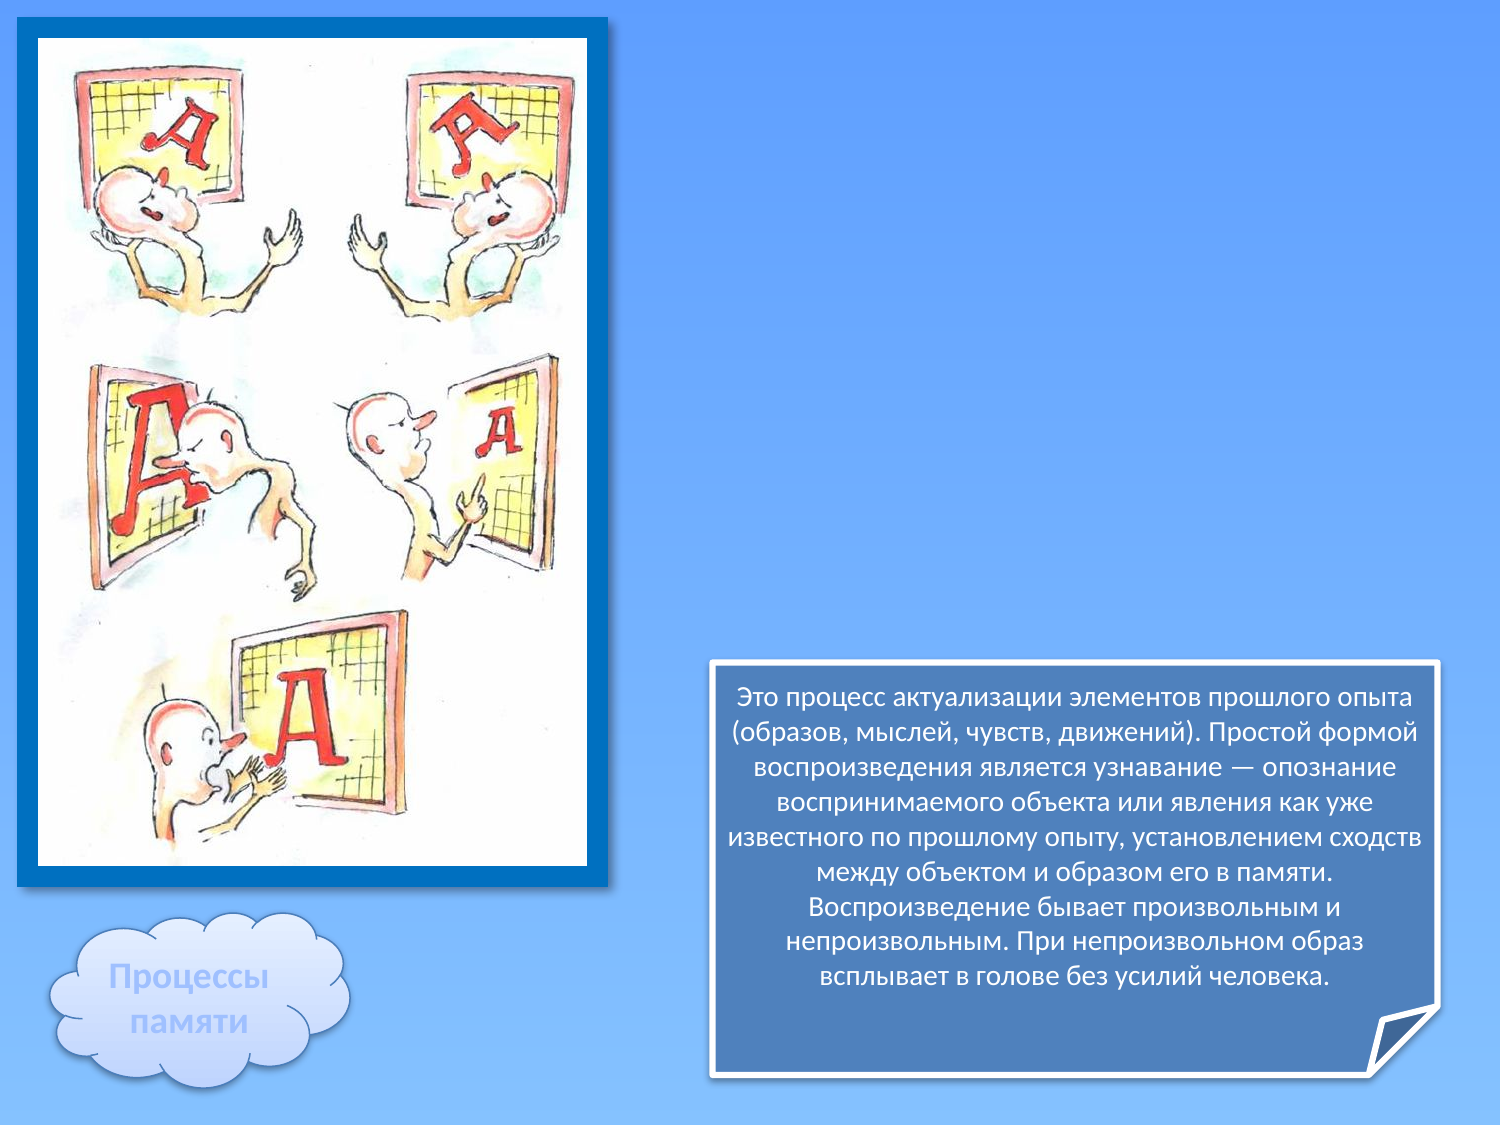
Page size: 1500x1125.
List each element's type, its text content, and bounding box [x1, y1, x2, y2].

picture [37, 37, 588, 867]
text_box Процессы памяти [48, 912, 351, 1089]
text_box Это процесс актуализации элементов прошлого опыта (образов, мыслей, чувств, движений). Простой формой воспроизведения является узнавание — опознание воспринимаемого объекта или явления как уже известного по прошлому опыту, установлением сходств между объектом и образом его в памяти. Воспроизведение бывает произвольным и непроизвольным. При непроизвольном образ всплывает в голове без усилий человека. [709, 659, 1441, 1079]
